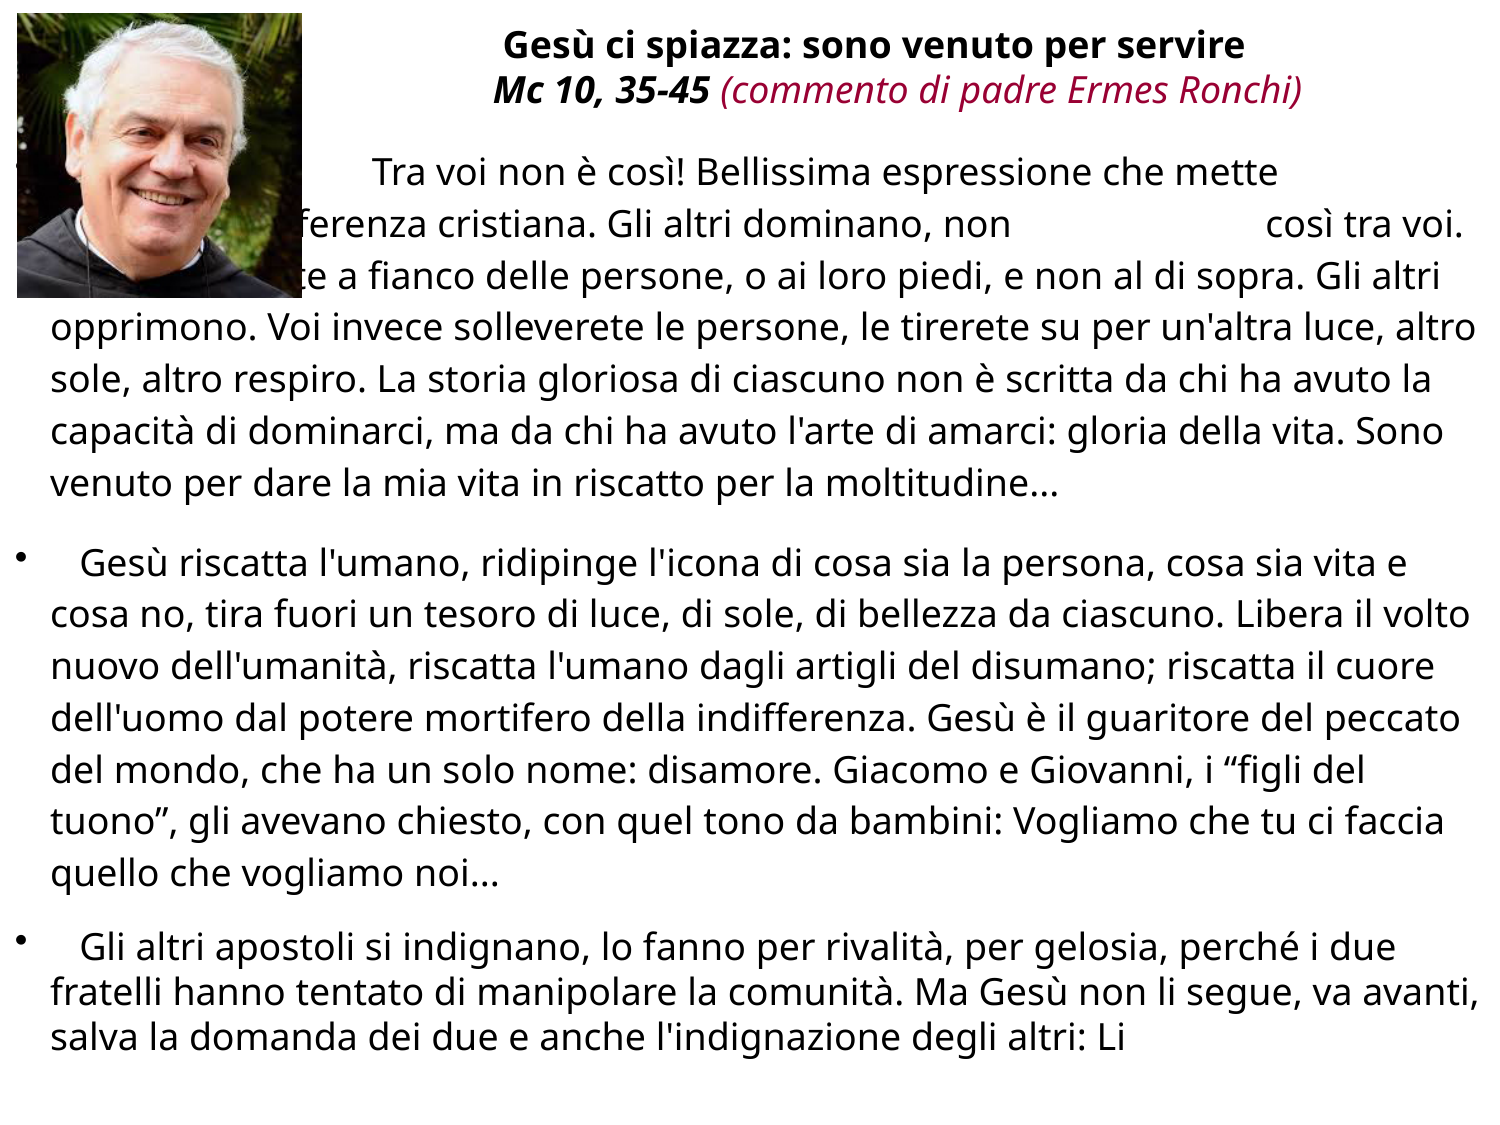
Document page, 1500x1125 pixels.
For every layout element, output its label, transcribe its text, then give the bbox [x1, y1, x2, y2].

text_box Tra voi non è così! Bellissima espressione che mette a fuoco la differenza cristiana. Gli altri dominano, non così tra voi. Voi vi metterete a fianco delle persone, o ai loro piedi, e non al di sopra. Gli altri opprimono. Voi invece solleverete le persone, le tirerete su per un'altra luce, altro sole, altro respiro. La storia gloriosa di ciascuno non è scritta da chi ha avuto la capacità di dominarci, ma da chi ha avuto l'arte di amarci: gloria della vita. Sono venuto per dare la mia vita in riscatto per la moltitudine... Gesù riscatta l'umano, ridipinge l'icona di cosa sia la persona, cosa sia vita e cosa no, tira fuori un tesoro di luce, di sole, di bellezza da ciascuno. Libera il volto nuovo dell'umanità, riscatta l'umano dagli artigli del disumano; riscatta il cuore dell'uomo dal potere mortifero della indifferenza. Gesù è il guaritore del peccato del mondo, che ha un solo nome: disamore. Giacomo e Giovanni, i “figli del tuono”, gli avevano chiesto, con quel tono da bambini: Vogliamo che tu ci faccia quello che vogliamo noi... Gli altri apostoli si indignano, lo fanno per rivalità, per gelosia, perché i due fratelli hanno tentato di manipolare la comunità. Ma Gesù non li segue, va avanti, salva la domanda dei due e anche l'indignazione degli altri: Li [0, 134, 1500, 710]
text_box Tra voi non è così! Bellissima espressione che mette a fuoco la differenza cristiana. Gli altri dominano, non così tra voi. Voi vi metterete a fianco delle persone, o ai loro piedi, e non al di sopra. Gli altri opprimono. Voi invece solleverete le persone, le tirerete su per un'altra luce, altro sole, altro respiro. La storia gloriosa di ciascuno non è scritta da chi ha avuto la capacità di dominarci, ma da chi ha avuto l'arte di amarci: gloria della vita. Sono venuto per dare la mia vita in riscatto per la moltitudine... Gesù riscatta l'umano, ridipinge l'icona di cosa sia la persona, cosa sia vita e cosa no, tira fuori un tesoro di luce, di sole, di bellezza da ciascuno. Libera il volto nuovo dell'umanità, riscatta l'umano dagli artigli del disumano; riscatta il cuore dell'uomo dal potere mortifero della indifferenza. Gesù è il guaritore del peccato del mondo, che ha un solo nome: disamore. Giacomo e Giovanni, i “figli del tuono”, gli avevano chiesto, con quel tono da bambini: Vogliamo che tu ci faccia quello che vogliamo noi... Gli altri apostoli si indignano, lo fanno per rivalità, per gelosia, perché i due fratelli hanno tentato di manipolare la comunità. Ma Gesù non li segue, va avanti, salva la domanda dei due e anche l'indignazione degli altri: Li [0, 711, 1500, 799]
text_box Gesù ci spiazza: sono venuto per servire Mc 10, 35-45 (commento di padre Ermes Ronchi) [478, 13, 1500, 119]
picture [17, 13, 302, 298]
text_box Tra voi non è così! Bellissima espressione che mette a fuoco la differenza cristiana. Gli altri dominano, non così tra voi. Voi vi metterete a fianco delle persone, o ai loro piedi, e non al di sopra. Gli altri opprimono. Voi invece solleverete le persone, le tirerete su per un'altra luce, altro sole, altro respiro. La storia gloriosa di ciascuno non è scritta da chi ha avuto la capacità di dominarci, ma da chi ha avuto l'arte di amarci: gloria della vita. Sono venuto per dare la mia vita in riscatto per la moltitudine... Gesù riscatta l'umano, ridipinge l'icona di cosa sia la persona, cosa sia vita e cosa no, tira fuori un tesoro di luce, di sole, di bellezza da ciascuno. Libera il volto nuovo dell'umanità, riscatta l'umano dagli artigli del disumano; riscatta il cuore dell'uomo dal potere mortifero della indifferenza. Gesù è il guaritore del peccato del mondo, che ha un solo nome: disamore. Giacomo e Giovanni, i “figli del tuono”, gli avevano chiesto, con quel tono da bambini: Vogliamo che tu ci faccia quello che vogliamo noi... Gli altri apostoli si indignano, lo fanno per rivalità, per gelosia, perché i due fratelli hanno tentato di manipolare la comunità. Ma Gesù non li segue, va avanti, salva la domanda dei due e anche l'indignazione degli altri: Li [0, 801, 1500, 1065]
